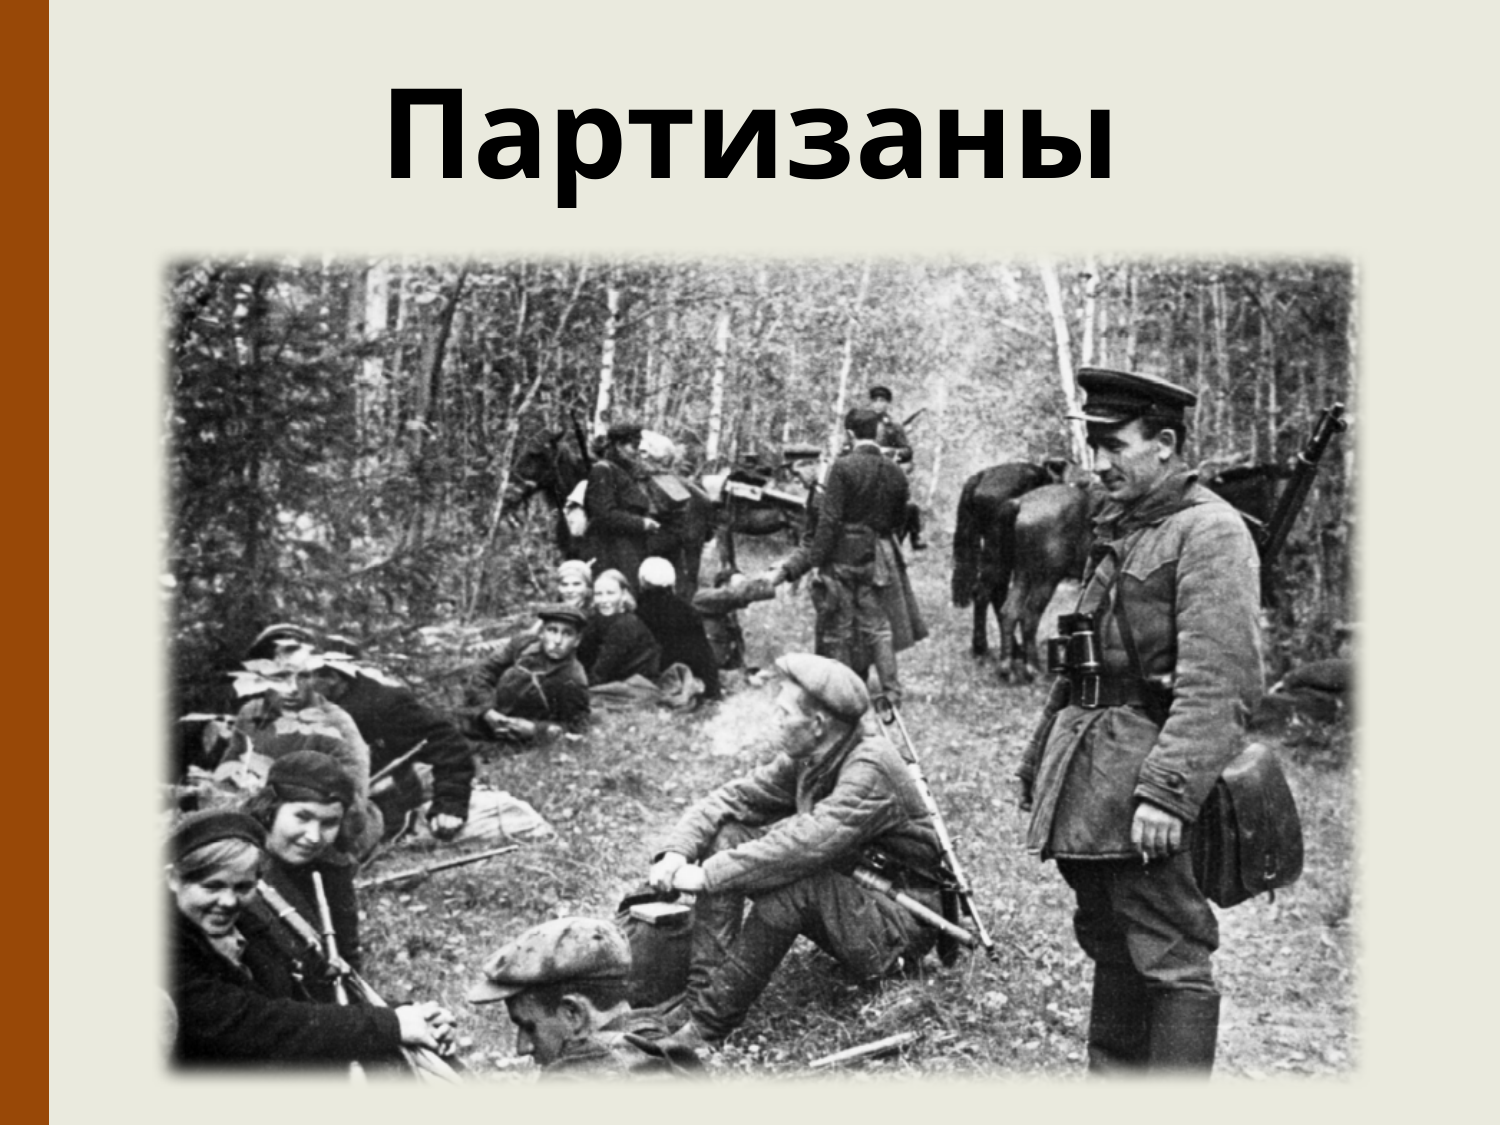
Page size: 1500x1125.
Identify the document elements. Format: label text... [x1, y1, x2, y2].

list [152, 245, 1372, 1089]
text_box [0, 0, 49, 1125]
title Партизаны [75, 35, 1425, 223]
